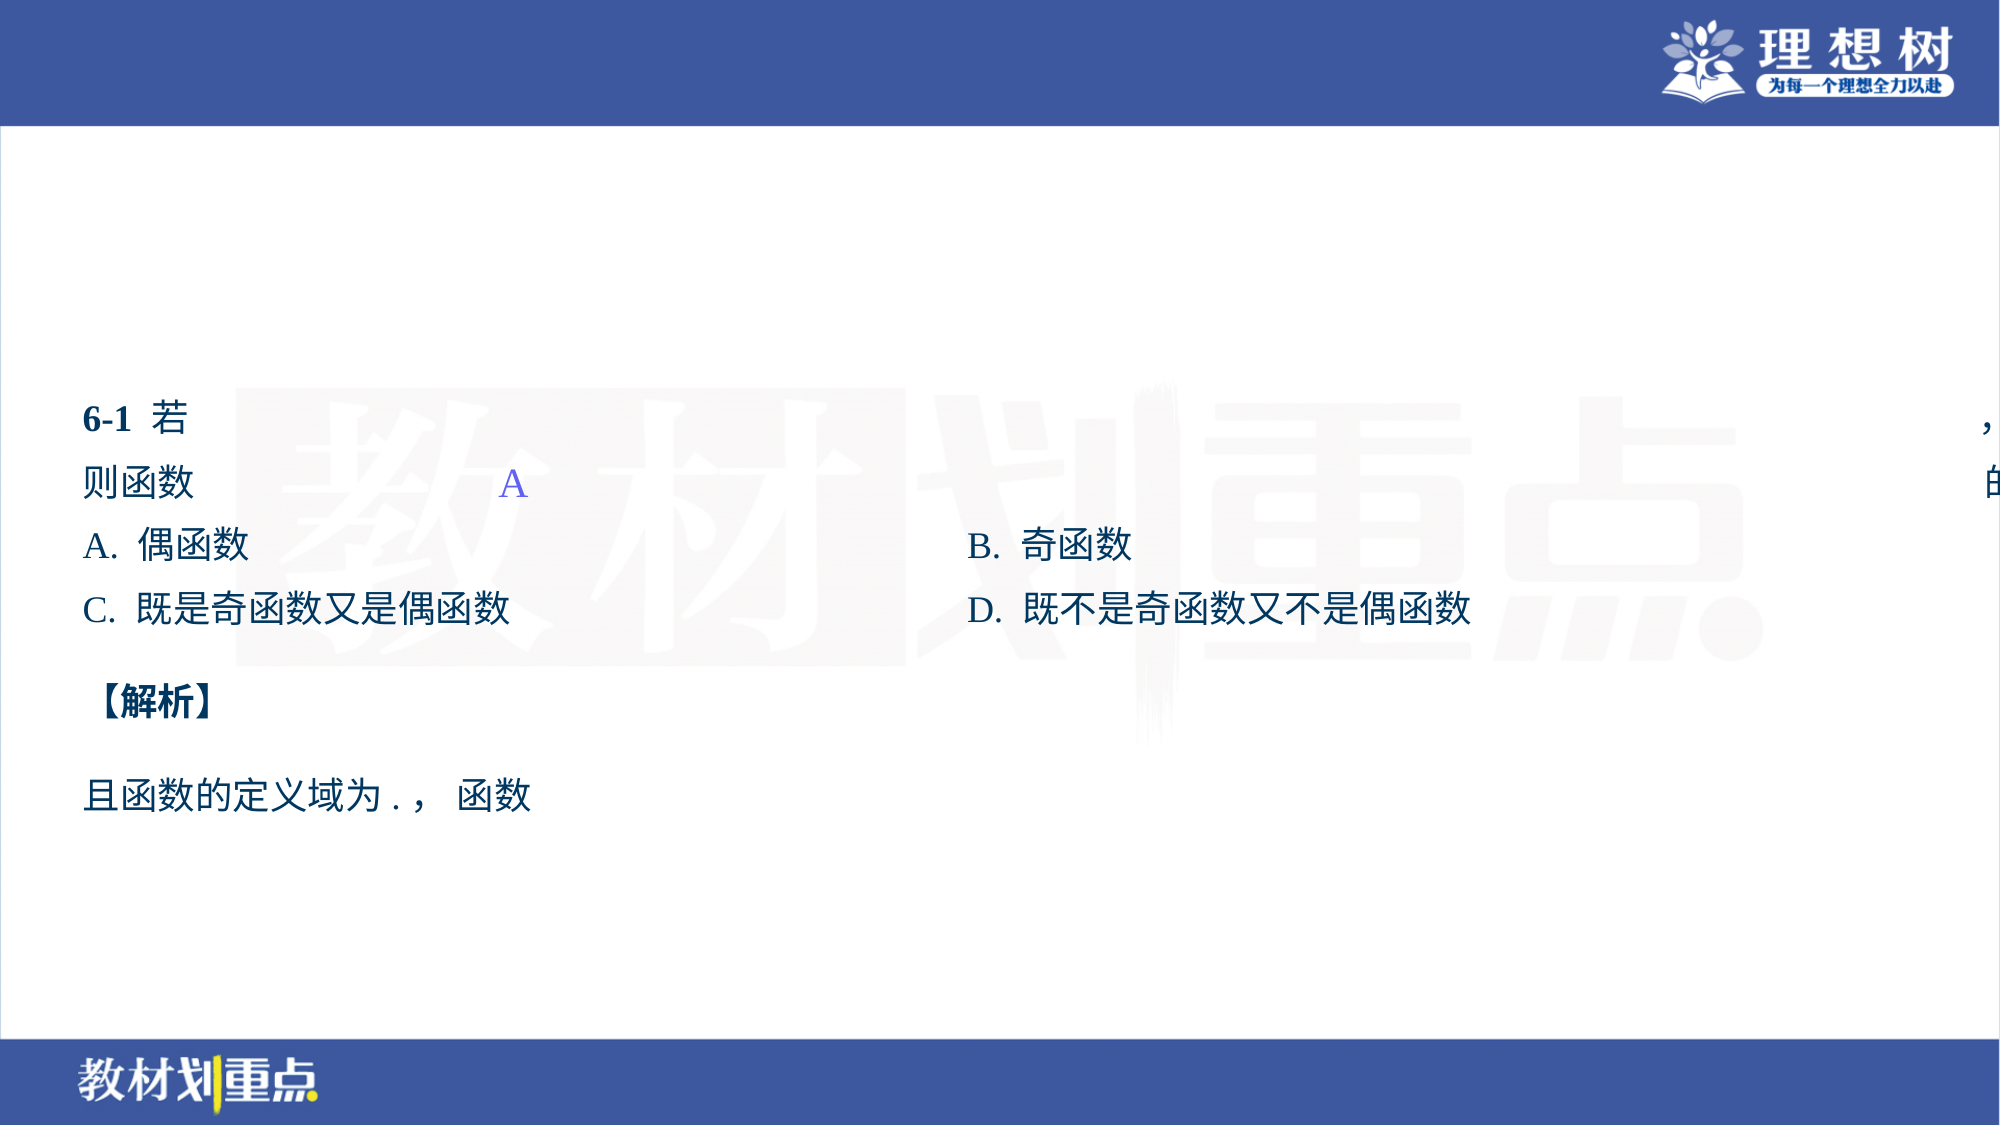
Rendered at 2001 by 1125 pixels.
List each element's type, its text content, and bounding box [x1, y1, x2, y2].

text_box A [483, 453, 544, 496]
picture [1990, 483, 1998, 493]
picture [0, 0, 2000, 1125]
picture [1990, 473, 1998, 481]
text_box A. 偶函数 B. 奇函数 C. 既是奇函数又是偶函数 D. 既不是奇函数又不是偶函数 [82, 496, 1817, 624]
